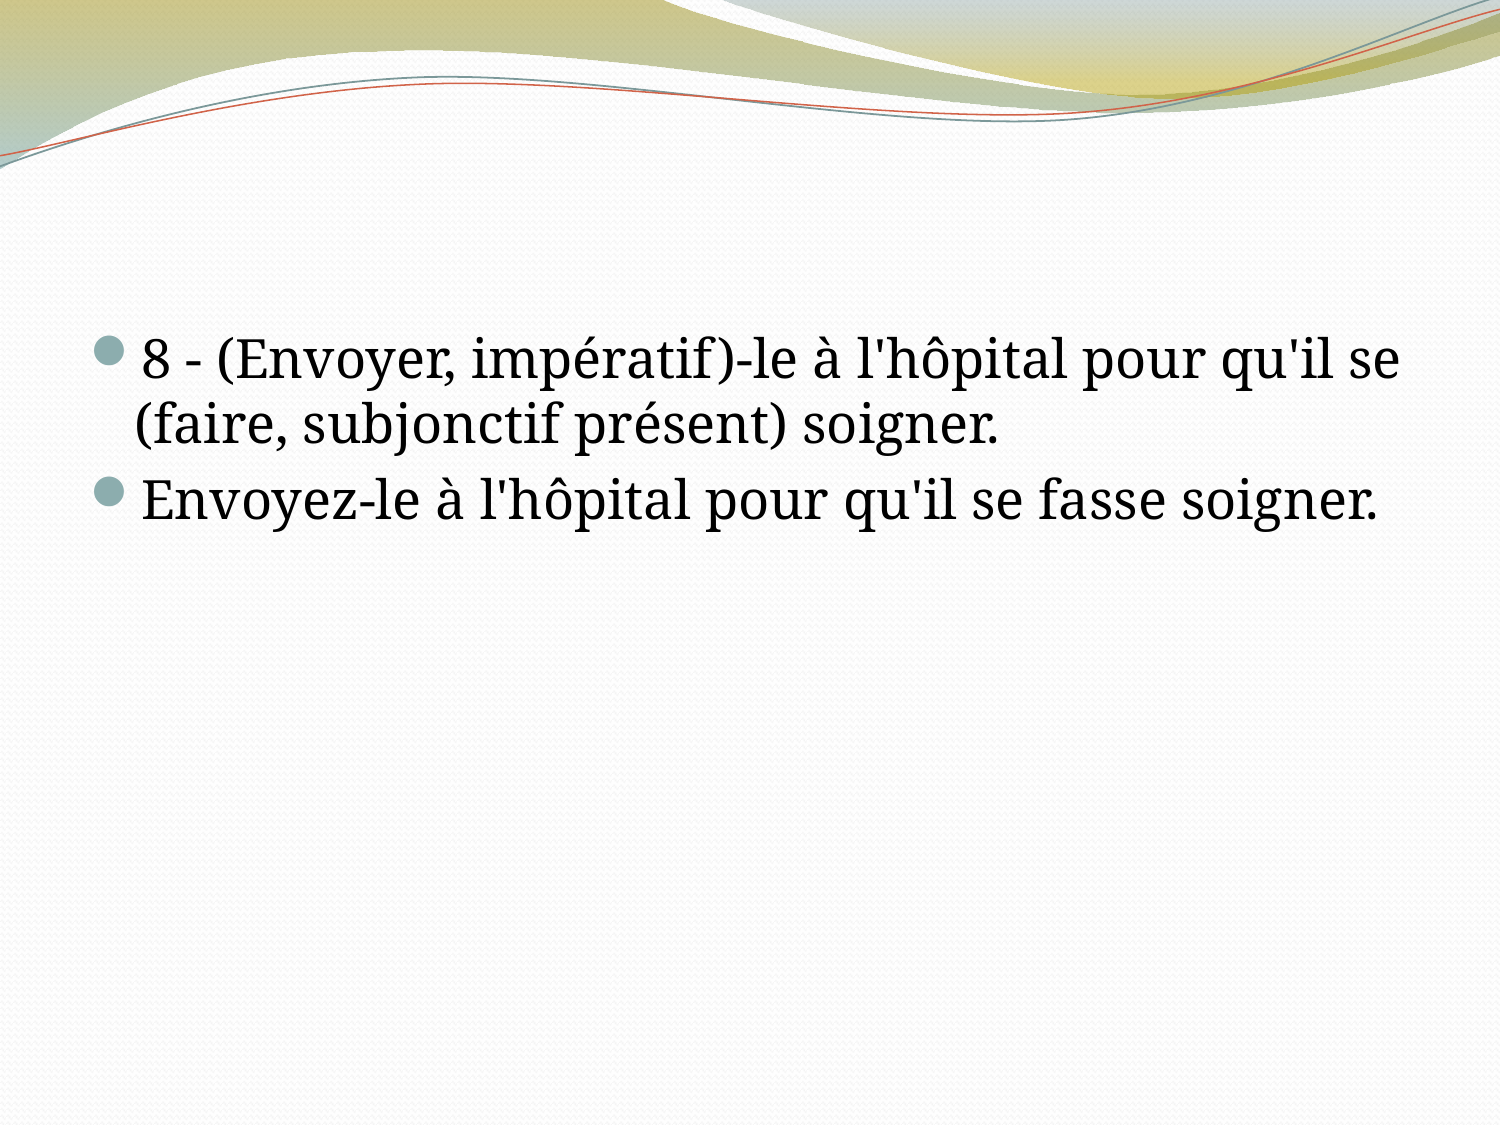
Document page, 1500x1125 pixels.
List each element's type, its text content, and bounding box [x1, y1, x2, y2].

list 8 - (Envoyer, impératif)-le à l'hôpital pour qu'il se (faire, subjonctif présent) soigner. Envoyez-le à l'hôpital pour qu'il se fasse soigner. [75, 317, 1425, 1038]
